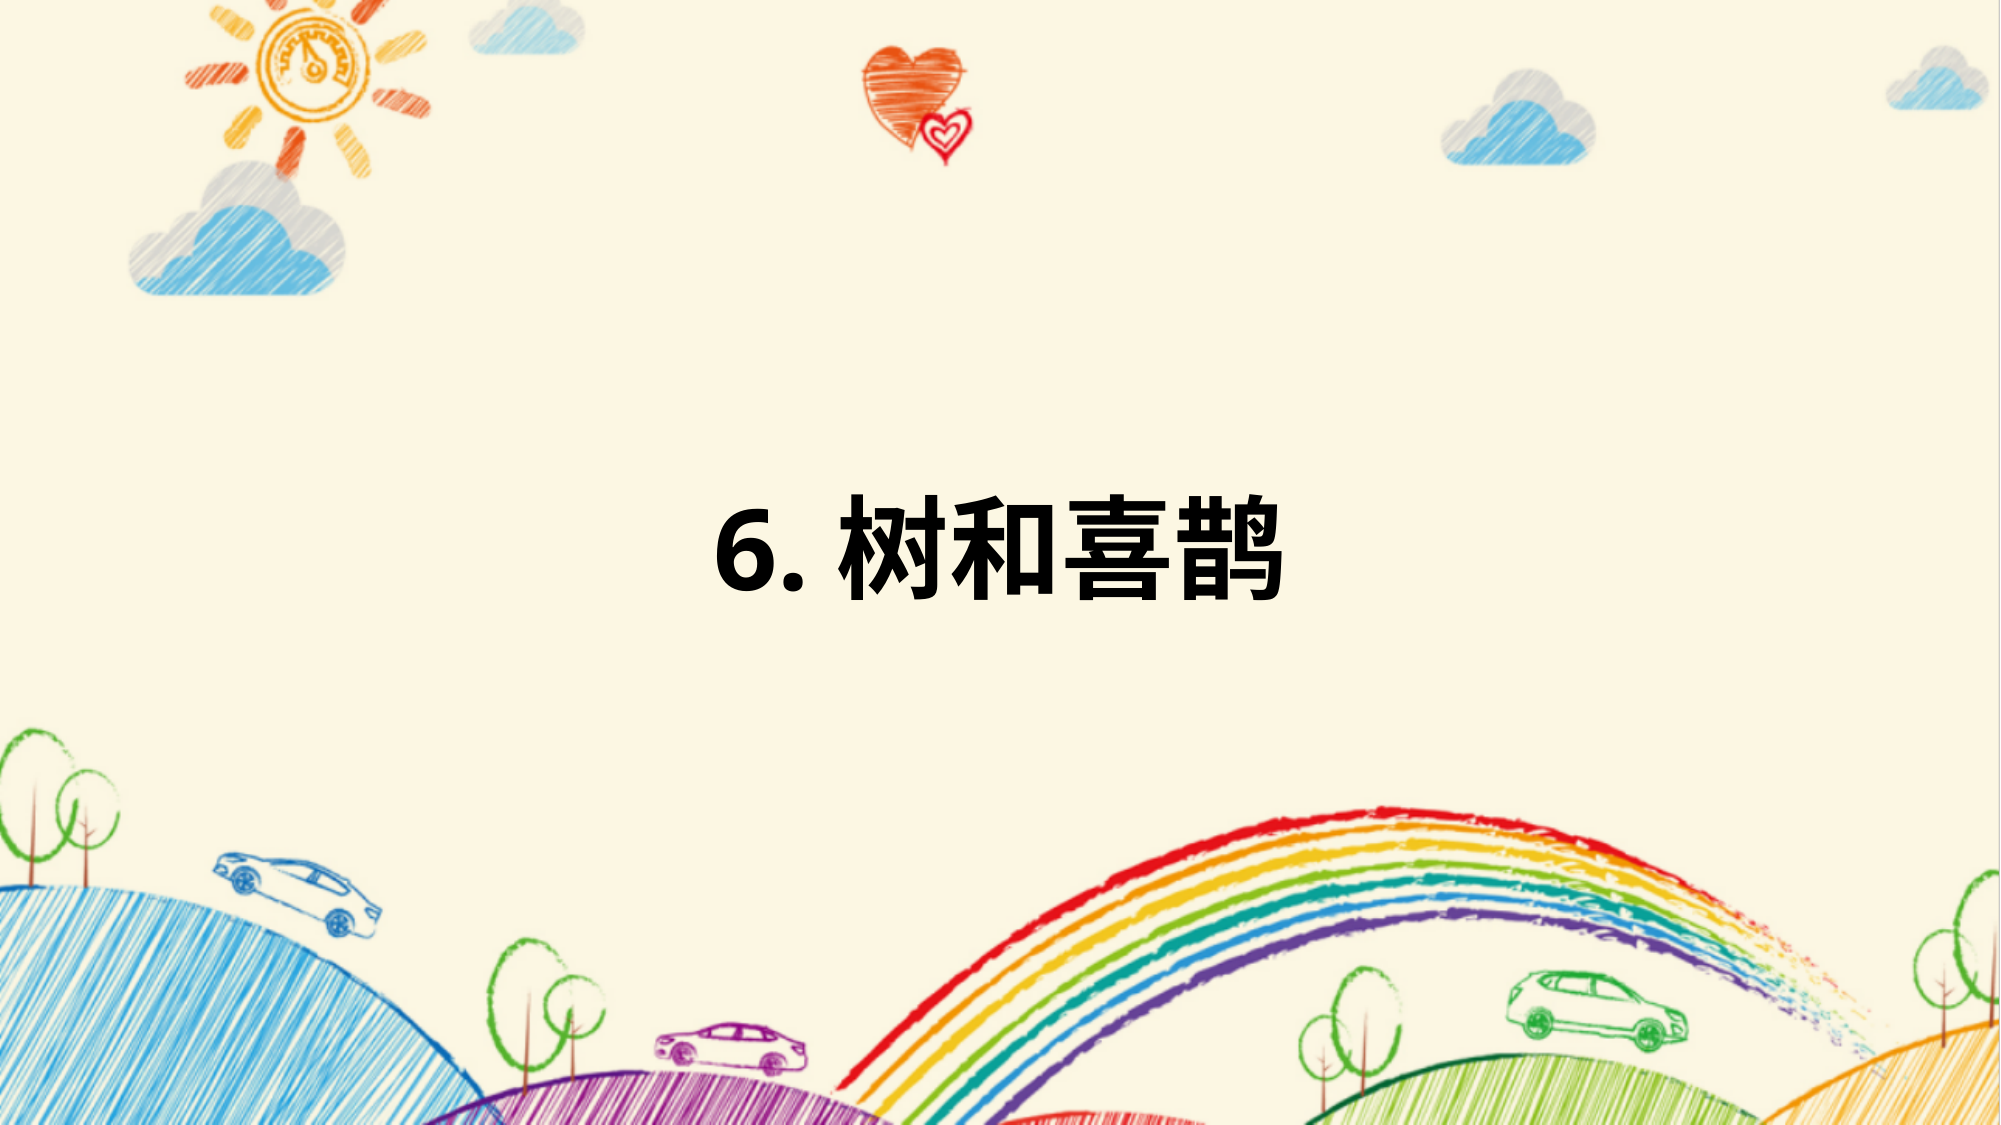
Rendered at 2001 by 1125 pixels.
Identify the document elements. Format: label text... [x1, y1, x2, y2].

picture [0, 0, 2001, 1125]
text_box 6.树和喜鹊 [219, 470, 1781, 621]
